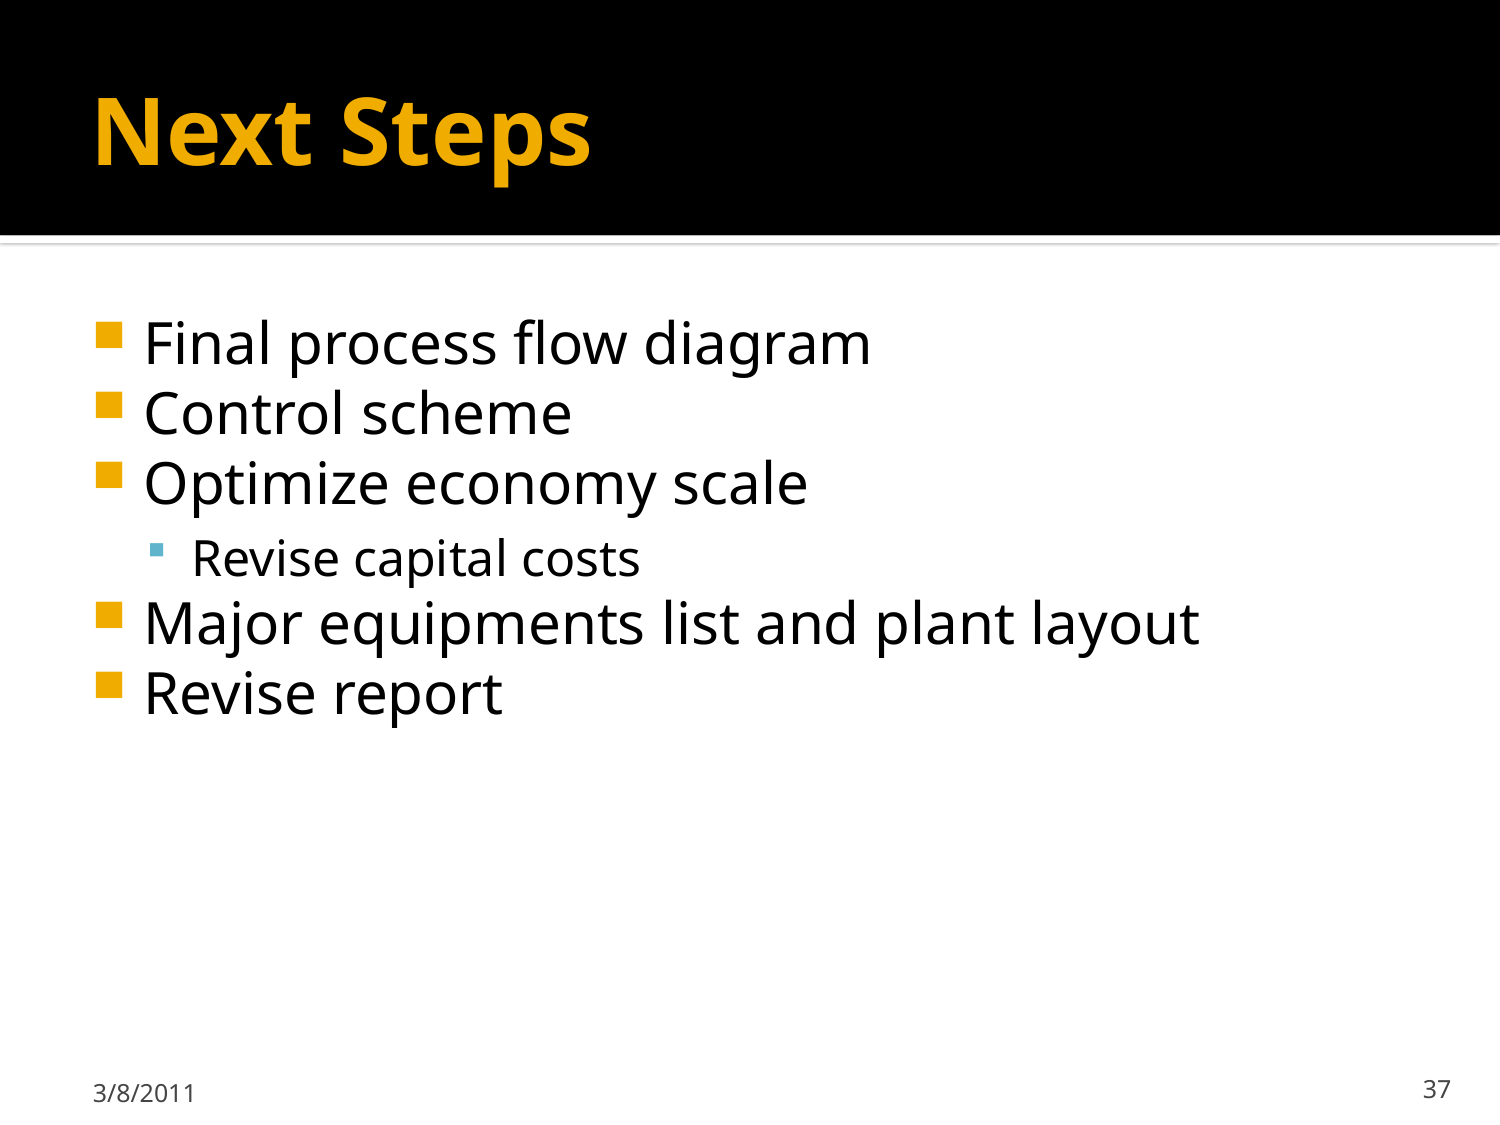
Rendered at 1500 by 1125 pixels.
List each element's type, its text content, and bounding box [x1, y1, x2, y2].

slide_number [75, 1062, 425, 1108]
slide_number 37 [1345, 1062, 1467, 1108]
list Final process flow diagram Control scheme Optimize economy scale Revise capital costs Major equipments list and plant layout Revise report [62, 291, 1425, 1050]
title Next Steps [75, 24, 1425, 231]
